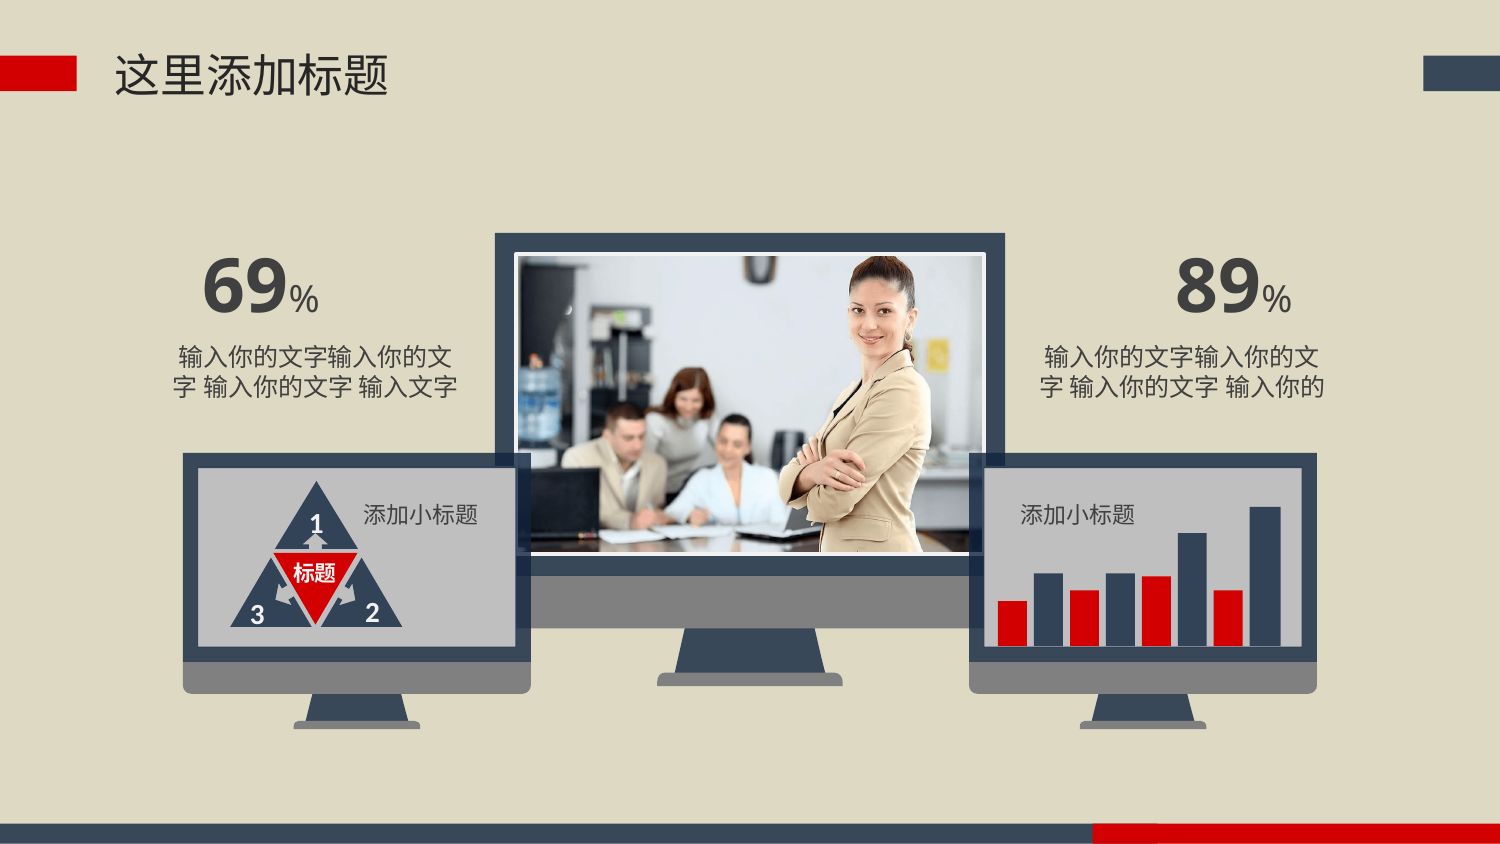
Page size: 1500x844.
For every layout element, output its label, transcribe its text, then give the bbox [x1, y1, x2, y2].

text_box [968, 452, 1318, 730]
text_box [229, 480, 403, 628]
text_box [1421, 54, 1500, 93]
text_box 89% [1160, 230, 1308, 335]
text_box 这里添加标题 [100, 39, 467, 109]
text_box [182, 452, 531, 730]
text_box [997, 506, 1281, 647]
text_box [1090, 821, 1500, 844]
text_box [0, 821, 1090, 844]
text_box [494, 232, 1006, 687]
text_box 69% [187, 230, 335, 334]
text_box [0, 54, 79, 93]
text_box 输入你的文字输入你的文字 输入你的文字 输入你的 [1018, 334, 1346, 409]
text_box 输入你的文字输入你的文字 输入你的文字 输入文字 [152, 334, 479, 409]
